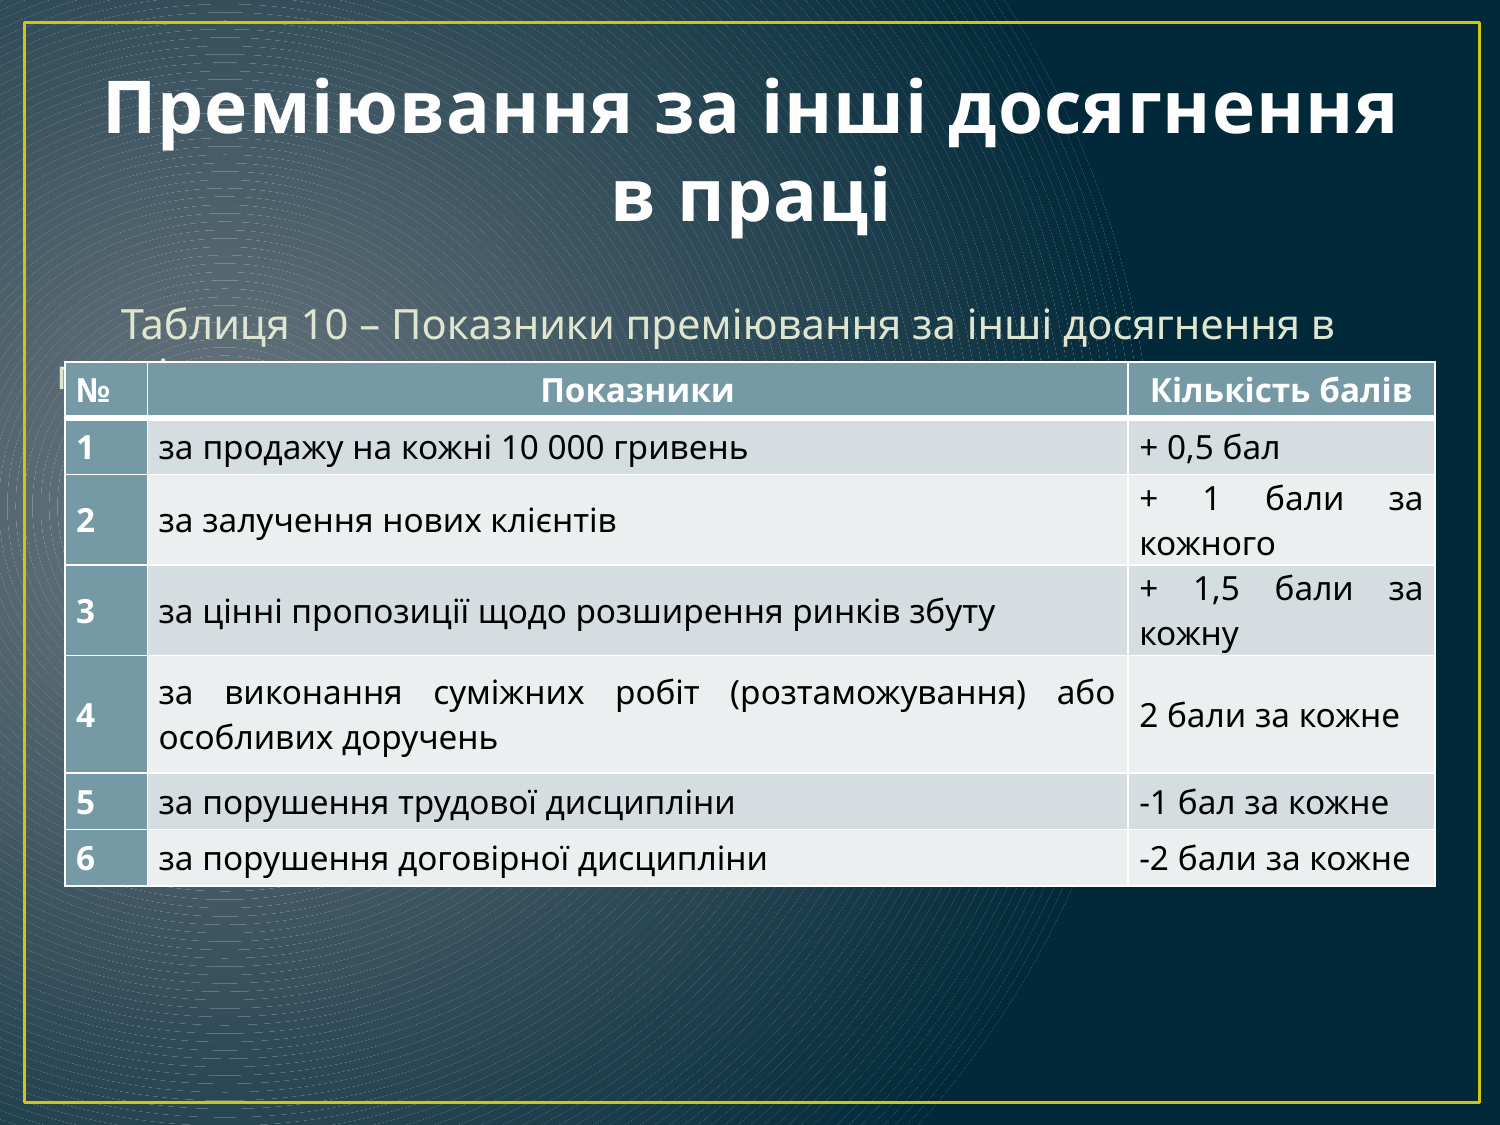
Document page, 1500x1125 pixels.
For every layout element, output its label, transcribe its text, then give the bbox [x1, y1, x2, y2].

table_cell 2 [66, 475, 147, 564]
picture [1084, 94, 1119, 132]
table_cell 4 [66, 656, 147, 772]
picture [1031, 96, 1039, 111]
table_header Кількість балів [1129, 363, 1434, 415]
table_cell 1 [66, 421, 147, 474]
table_header № [66, 363, 147, 415]
table_cell за продажу на кожні 10 000 гривень [148, 421, 1127, 474]
table_cell за цінні пропозиції щодо розширення ринків збуту [148, 566, 1127, 655]
table_cell 5 [66, 774, 147, 829]
picture [1262, 94, 1298, 132]
table_cell + 1 бали за кожного [1129, 475, 1434, 564]
table_cell -1 бал за кожне [1129, 774, 1434, 829]
table_cell за виконання суміжних робіт (розтаможування) або особливих доручень [148, 656, 1127, 772]
table_cell за залучення нових клієнтів [148, 475, 1127, 564]
picture [1311, 94, 1347, 132]
table_cell -2 бали за кожне [1129, 830, 1434, 885]
picture [1216, 93, 1251, 133]
table_cell + 0,5 бал [1129, 421, 1434, 474]
title Преміювання за інші досягнення в праці [76, 148, 1427, 244]
table_cell 2 бали за кожне [1129, 656, 1434, 772]
picture [1133, 94, 1160, 132]
table_cell за порушення трудової дисципліни [148, 774, 1127, 829]
table_header Показники [148, 363, 1127, 415]
table_cell за порушення договірної дисципліни [148, 830, 1127, 885]
table_cell + 1,5 бали за кожну [1129, 566, 1434, 655]
list Таблиця 10 – Показники преміювання за інші досягнення в праці [41, 290, 1471, 1125]
table_cell 6 [66, 830, 147, 885]
picture [1168, 94, 1204, 132]
picture [1357, 94, 1392, 132]
picture [1048, 93, 1078, 133]
table_cell 3 [66, 566, 147, 655]
